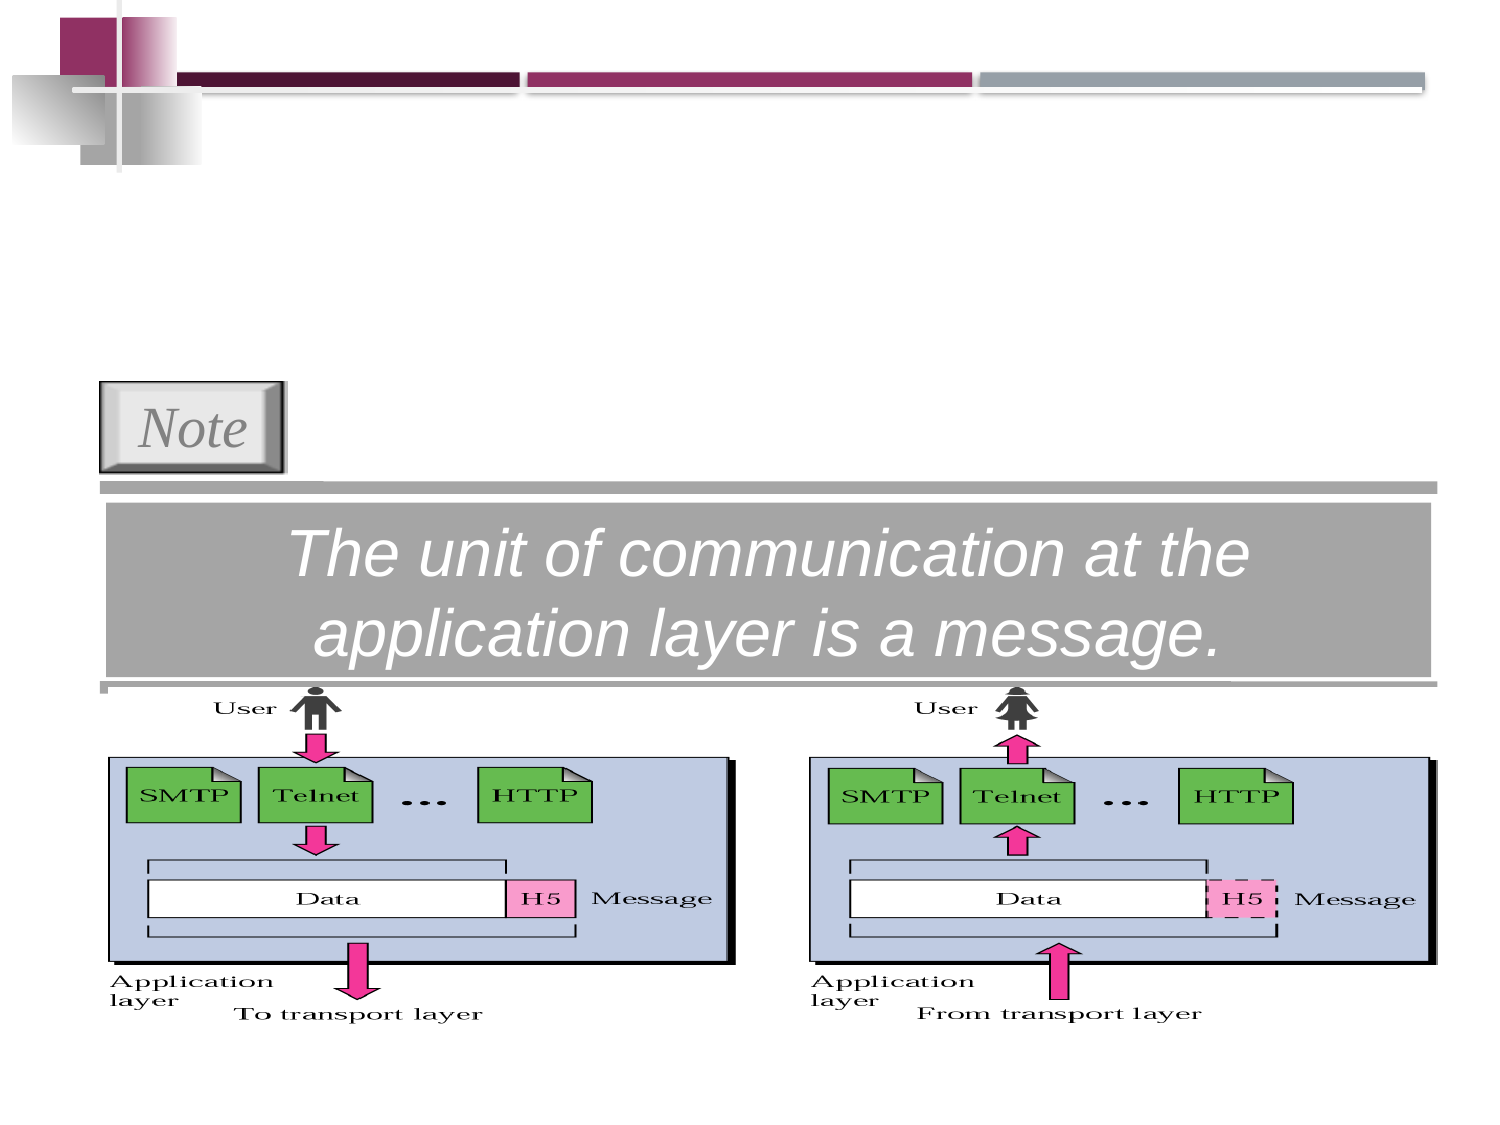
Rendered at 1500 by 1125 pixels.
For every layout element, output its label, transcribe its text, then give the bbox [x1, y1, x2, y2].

text_box [116, 0, 122, 87]
text_box [60, 17, 116, 86]
text_box [122, 93, 141, 165]
text_box [116, 93, 122, 173]
text_box [141, 93, 202, 165]
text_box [99, 381, 288, 476]
text_box [80, 93, 116, 165]
text_box [122, 17, 177, 86]
picture [108, 686, 1438, 1024]
text_box The unit of communication at the application layer is a message. [106, 502, 1432, 678]
text_box [72, 87, 1423, 93]
text_box [12, 75, 105, 145]
